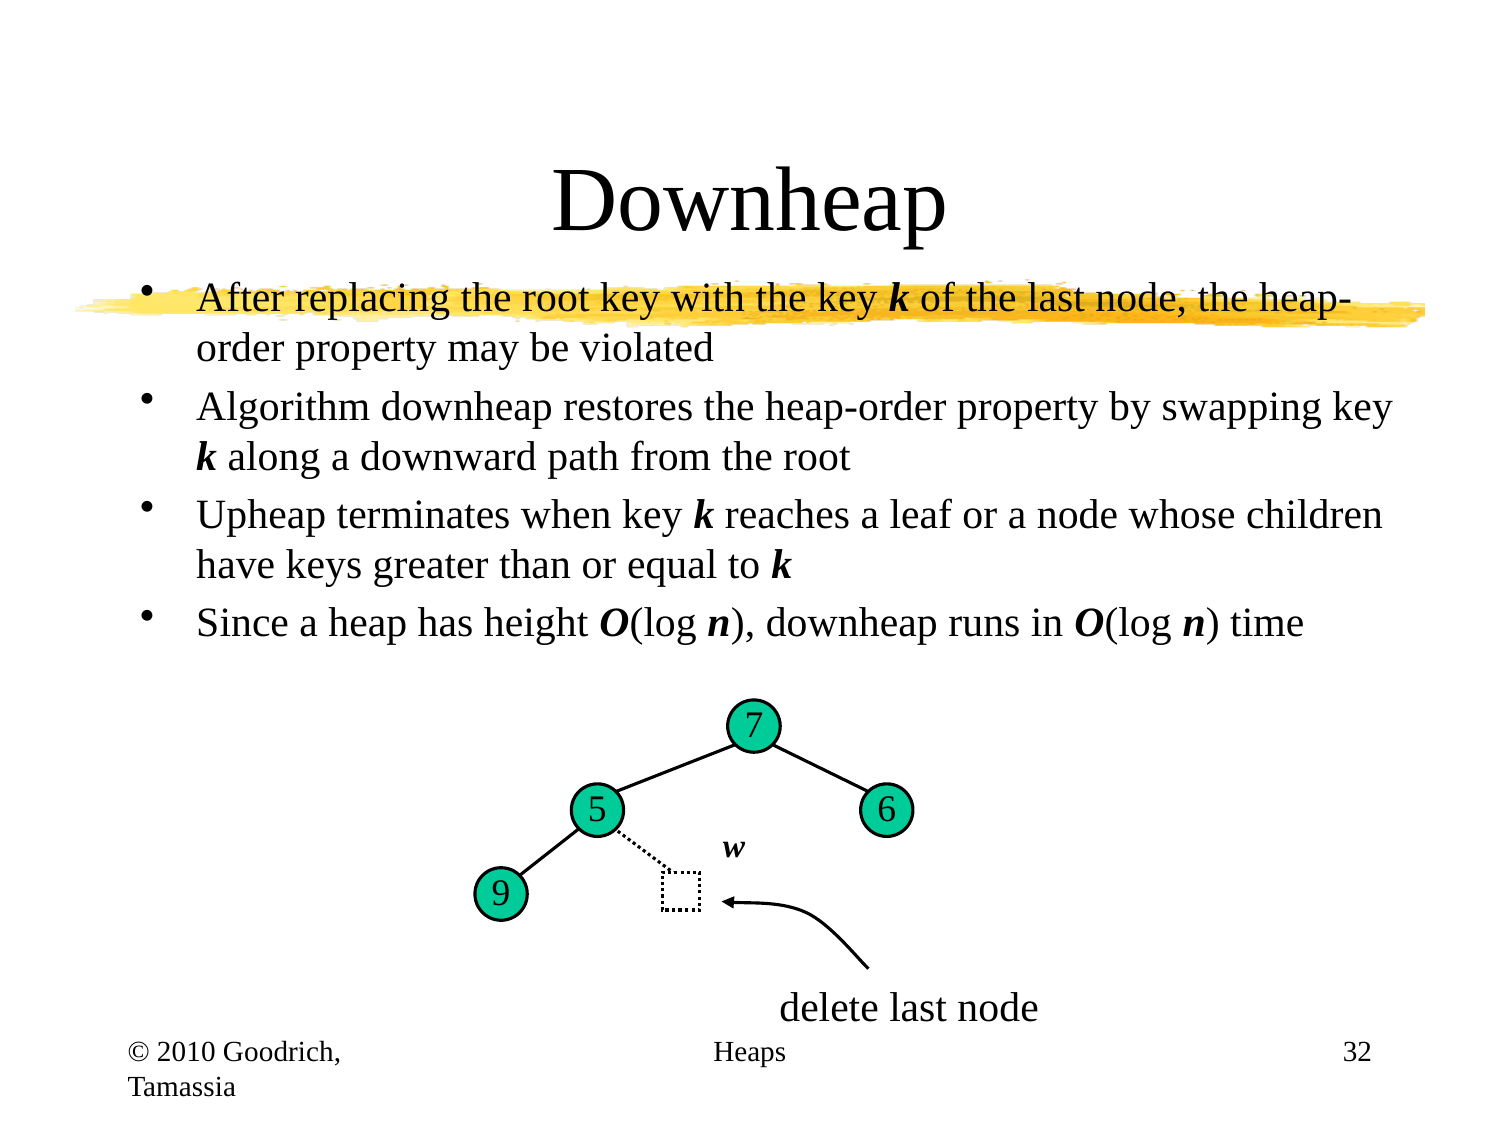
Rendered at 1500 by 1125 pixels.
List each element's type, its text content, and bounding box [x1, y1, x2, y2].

text_box 9 [474, 867, 528, 921]
text_box delete last node [764, 972, 1055, 1038]
text_box [721, 896, 869, 969]
text_box 6 [860, 783, 913, 837]
list After replacing the root key with the key k of the last node, the heap-order property may be violated Algorithm downheap restores the heap-order property by swapping key k along a downward path from the root Upheap terminates when key k reaches a leaf or a node whose children have keys greater than or equal to k Since a heap has height O(log n), downheap runs in O(log n) time [124, 262, 1438, 663]
picture [75, 274, 124, 338]
slide_number © 2010 Goodrich, Tamassia [112, 1024, 426, 1101]
footer Heaps [512, 1024, 988, 1101]
slide_number 32 [1074, 1024, 1388, 1101]
text_box 7 [727, 699, 781, 753]
text_box [662, 872, 700, 911]
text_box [615, 829, 676, 875]
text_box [615, 745, 736, 791]
title Downheap [112, 99, 1388, 288]
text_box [772, 745, 869, 791]
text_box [519, 829, 580, 875]
text_box 5 [571, 783, 624, 837]
text_box w [708, 817, 761, 872]
